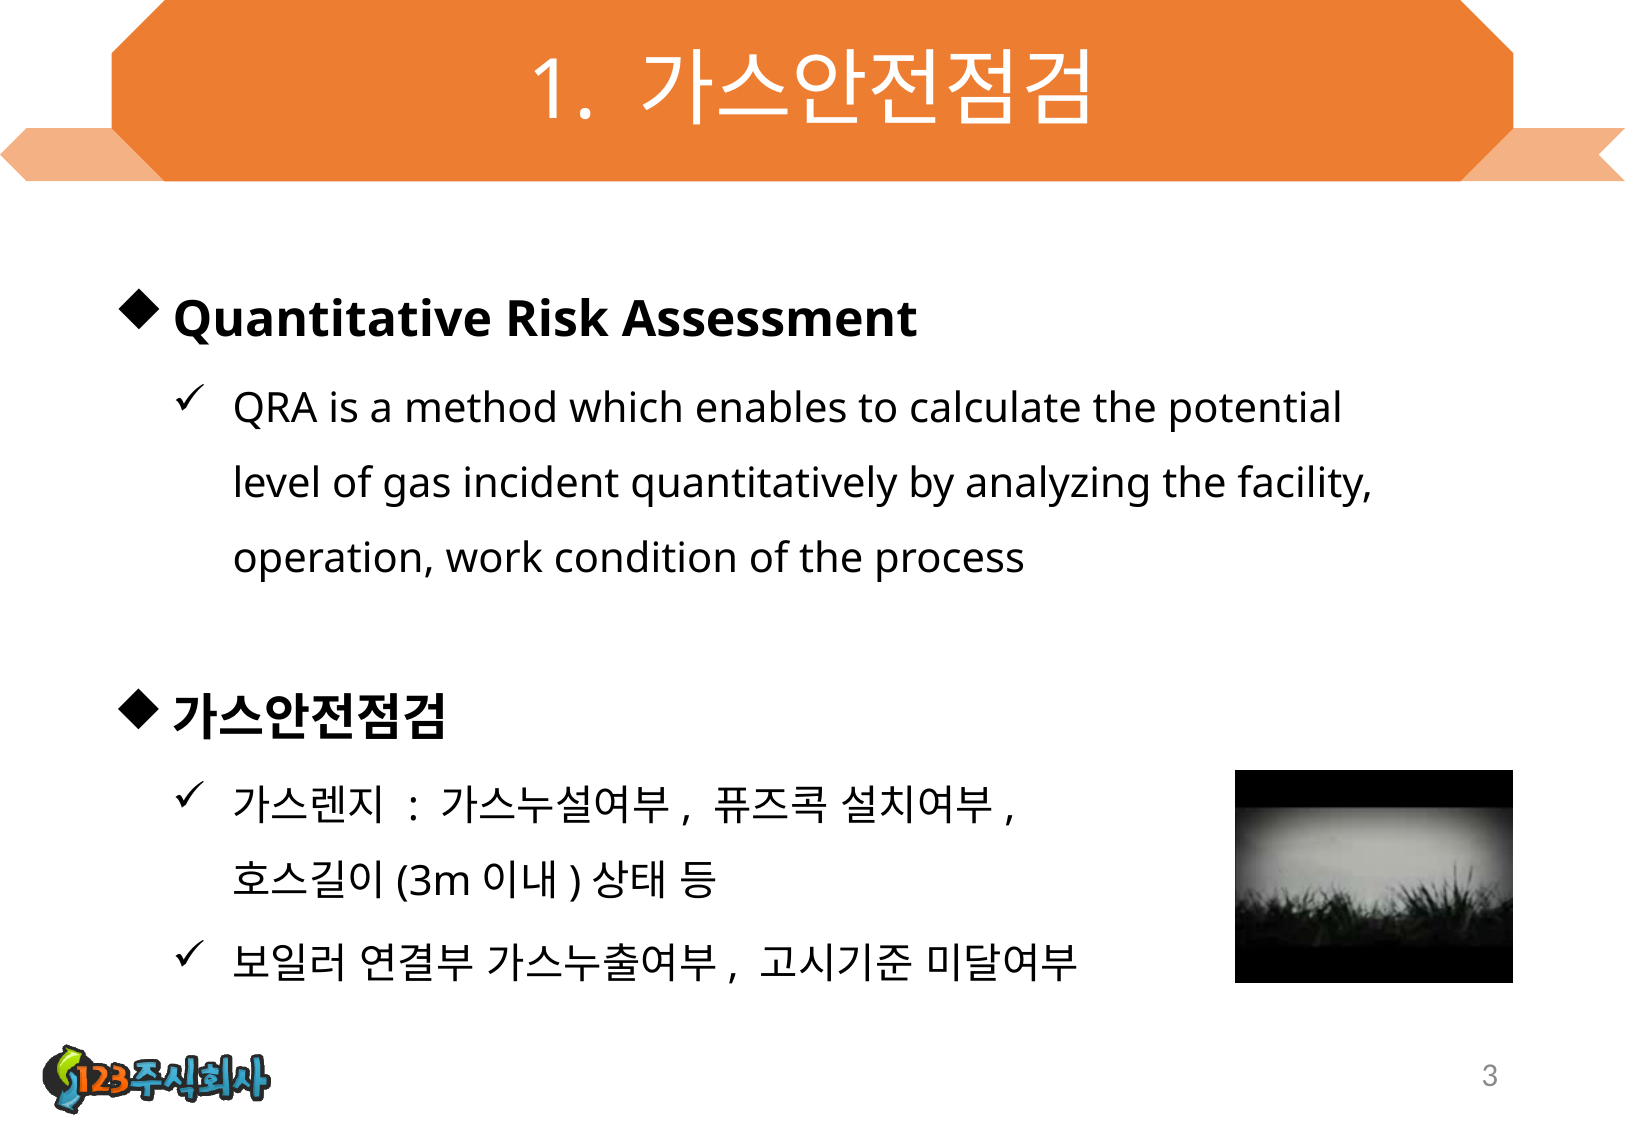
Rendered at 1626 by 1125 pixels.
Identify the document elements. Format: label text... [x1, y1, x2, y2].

text_box 가스안전점검 가스렌지 : 가스누설여부, 퓨즈콕 설치여부, 호스길이(3m이내)상태 등 보일러 연결부 가스누출여부, 고시기준 미달여부 [99, 648, 1180, 1000]
title 1. 가스안전점검 [0, 3, 1625, 182]
picture [31, 1032, 281, 1125]
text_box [1234, 769, 1514, 984]
list Quantitative Risk Assessment QRA is a method which enables to calculate the potential level of gas incident quantitatively by analyzing the facility, operation, work condition of the process [99, 248, 1420, 630]
slide_number 3 [1147, 1042, 1514, 1103]
